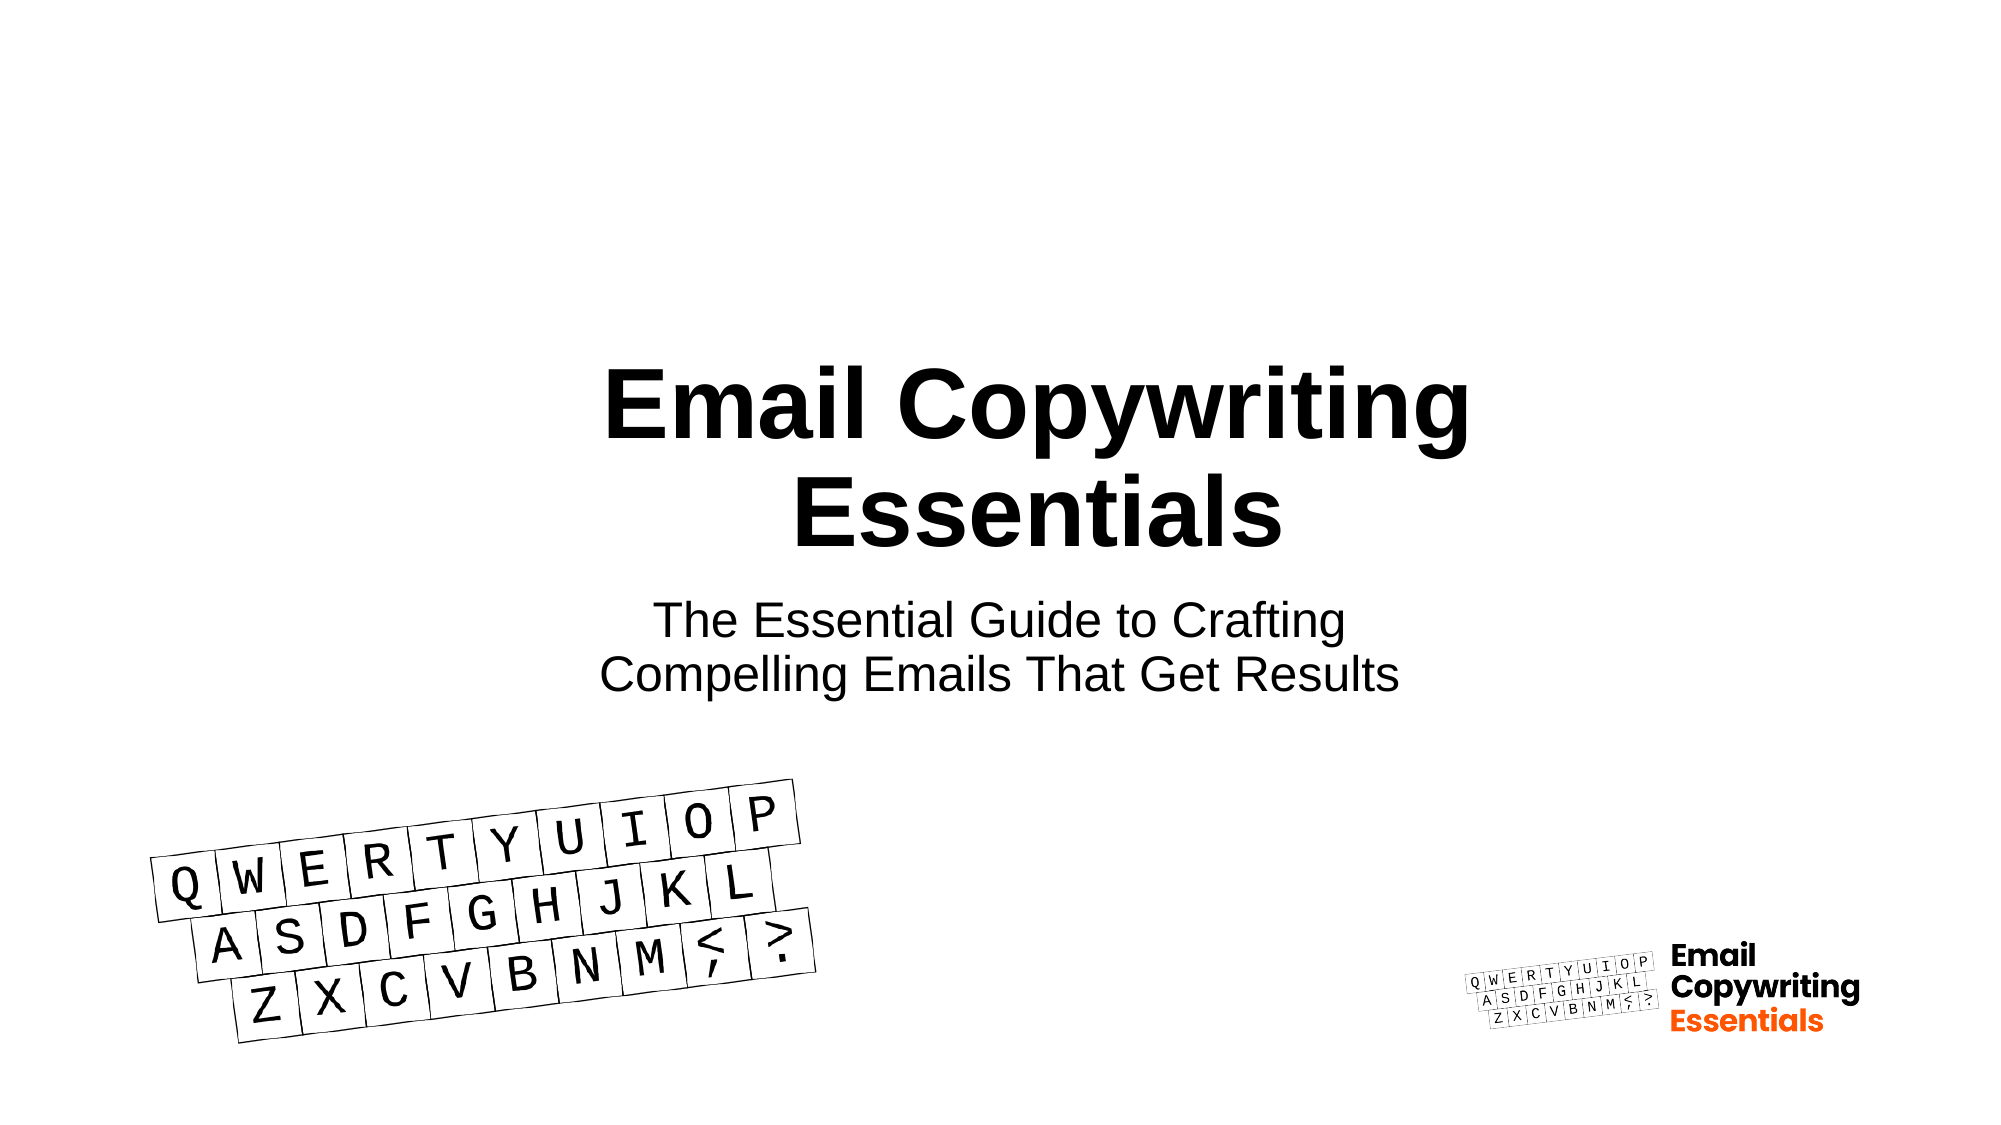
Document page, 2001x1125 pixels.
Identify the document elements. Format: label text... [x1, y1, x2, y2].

subtitle The Essential Guide to Crafting Compelling Emails That Get Results [576, 586, 1424, 859]
picture [143, 657, 835, 1125]
picture [1462, 915, 1863, 1066]
title Email Copywriting Essentials [564, 184, 1512, 576]
